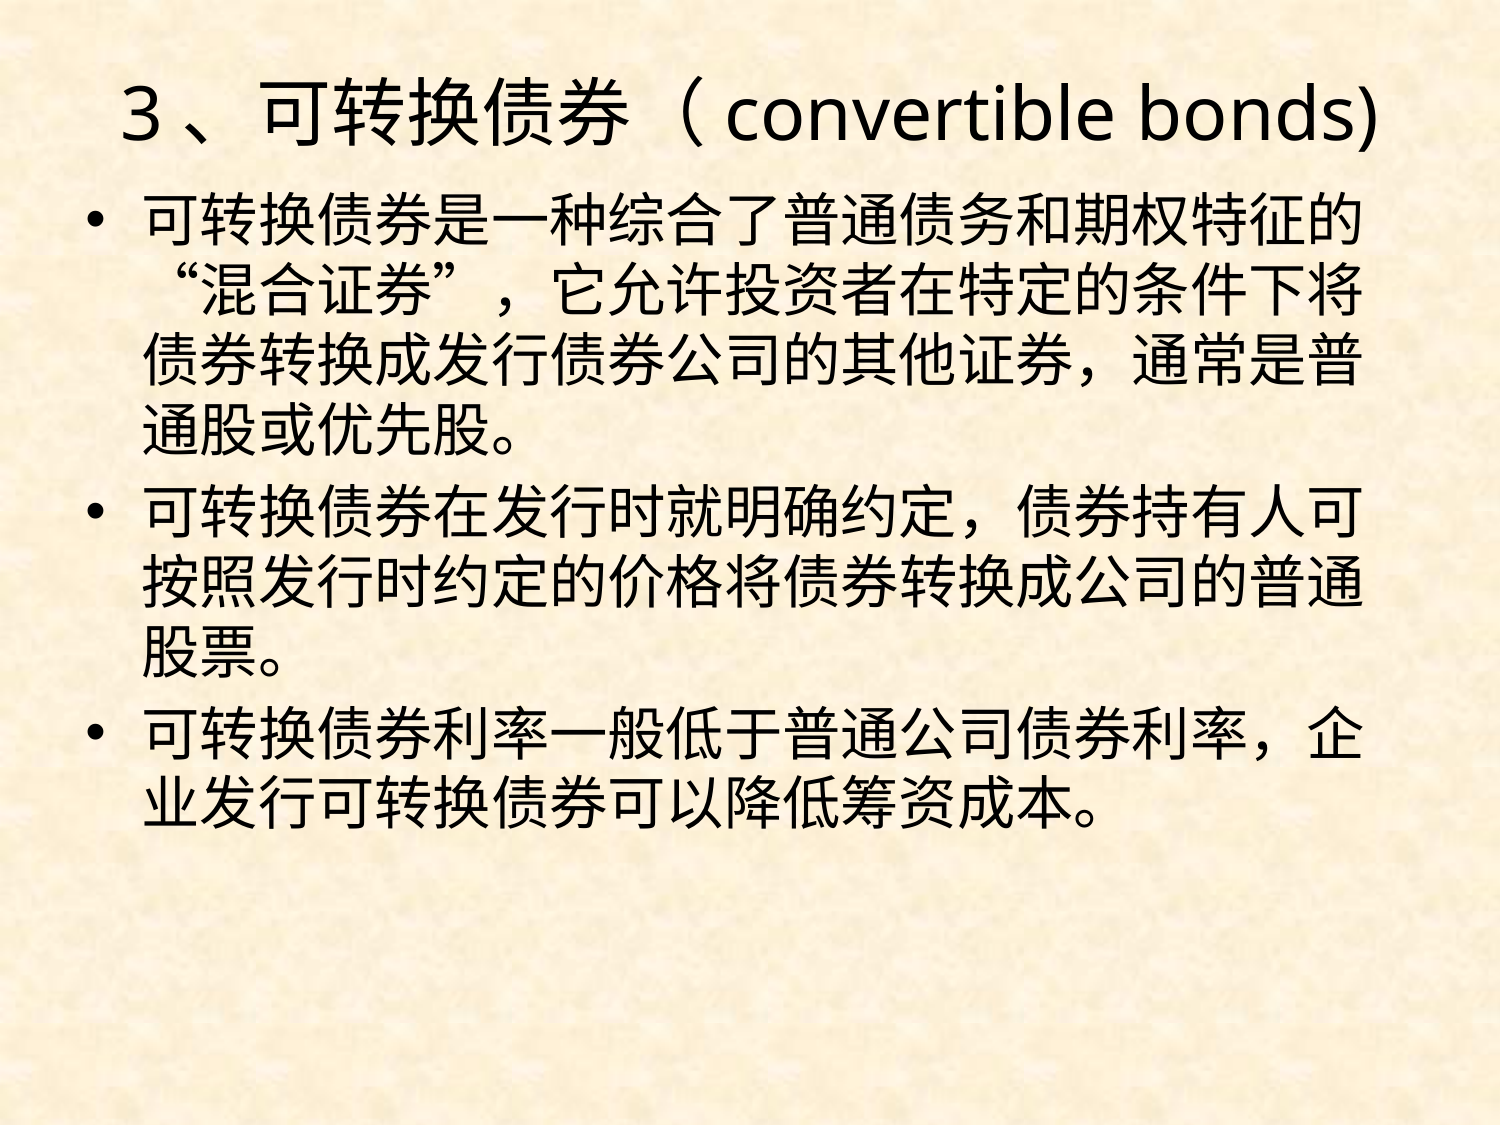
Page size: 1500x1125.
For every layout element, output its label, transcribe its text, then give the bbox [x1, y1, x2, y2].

picture [0, 0, 1500, 1125]
list 可转换债券是一种综合了普通债务和期权特征的“混合证券”，它允许投资者在特定的条件下将债券转换成发行债券公司的其他证券，通常是普通股或优先股。 可转换债券在发行时就明确约定，债券持有人可按照发行时约定的价格将债券转换成公司的普通股票。 可转换债券利率一般低于普通公司债券利率，企业发行可转换债券可以降低筹资成本。 [70, 175, 1425, 1079]
title 3、可转换债券（convertible bonds) [75, 45, 1425, 175]
